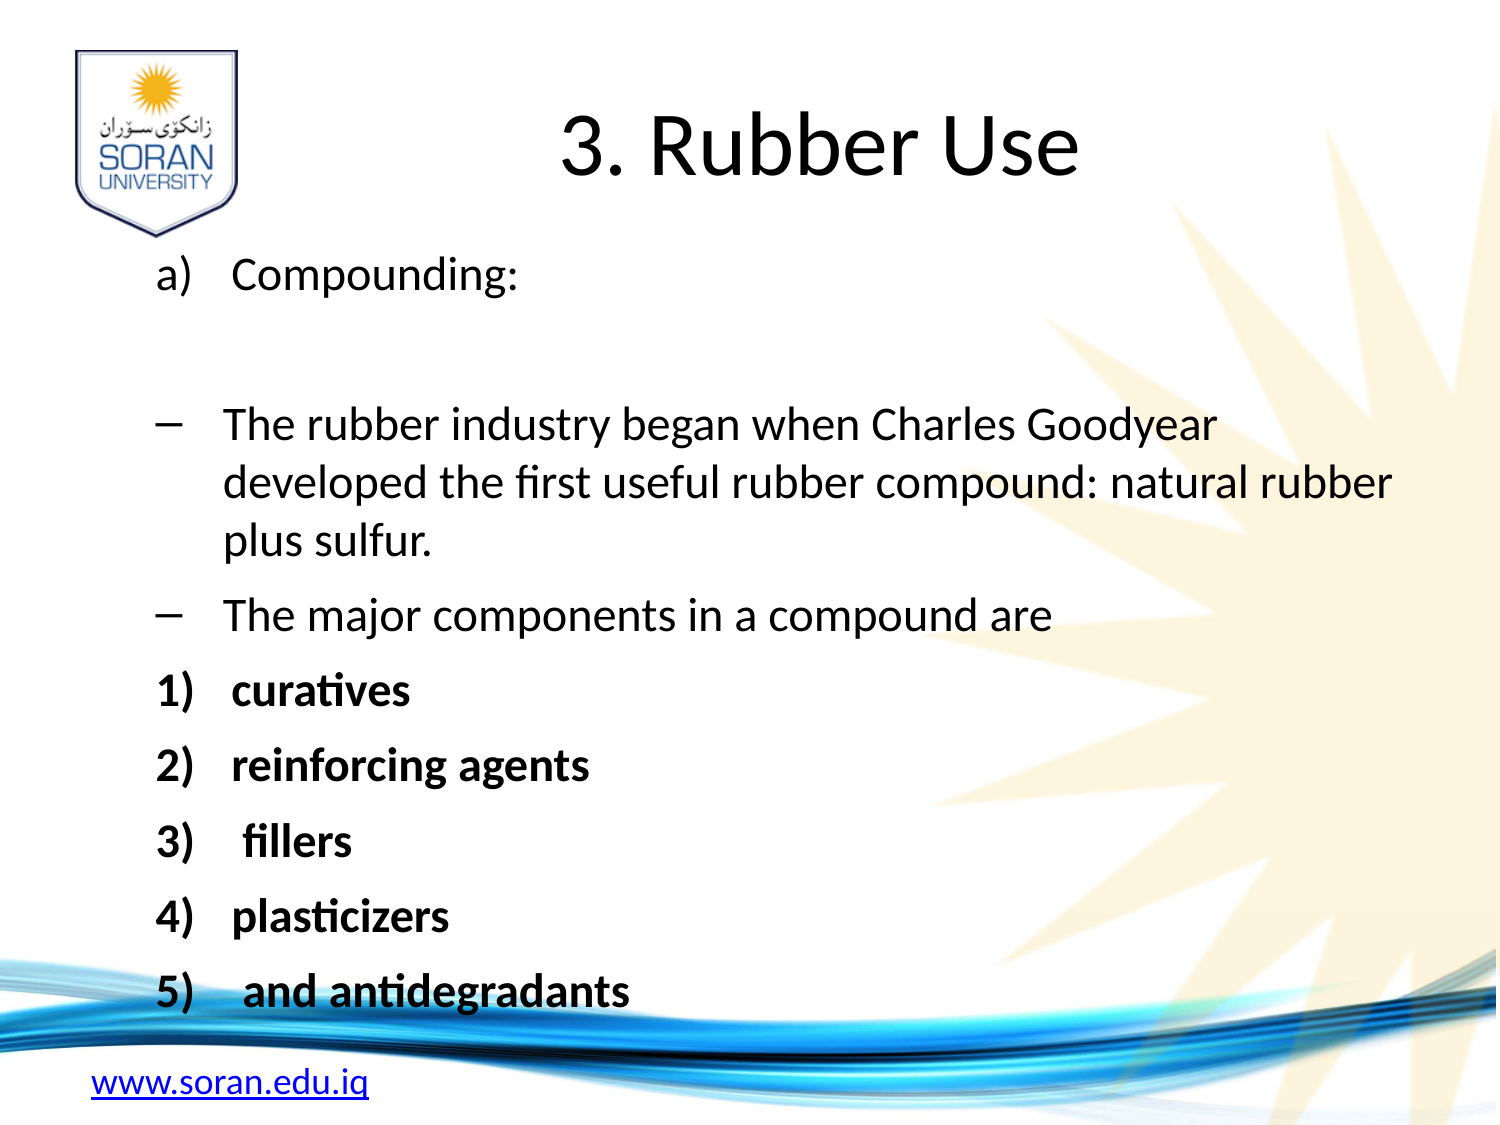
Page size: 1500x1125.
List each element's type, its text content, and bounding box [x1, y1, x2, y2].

title 3. Rubber Use [75, 45, 1425, 233]
picture [75, 233, 238, 238]
list Compounding: The rubber industry began when Charles Goodyear developed the first useful rubber compound: natural rubber plus sulfur. The major components in a compound are curatives reinforcing agents fillers plasticizers and antidegradants [140, 234, 1435, 1034]
picture [0, 99, 1500, 1125]
